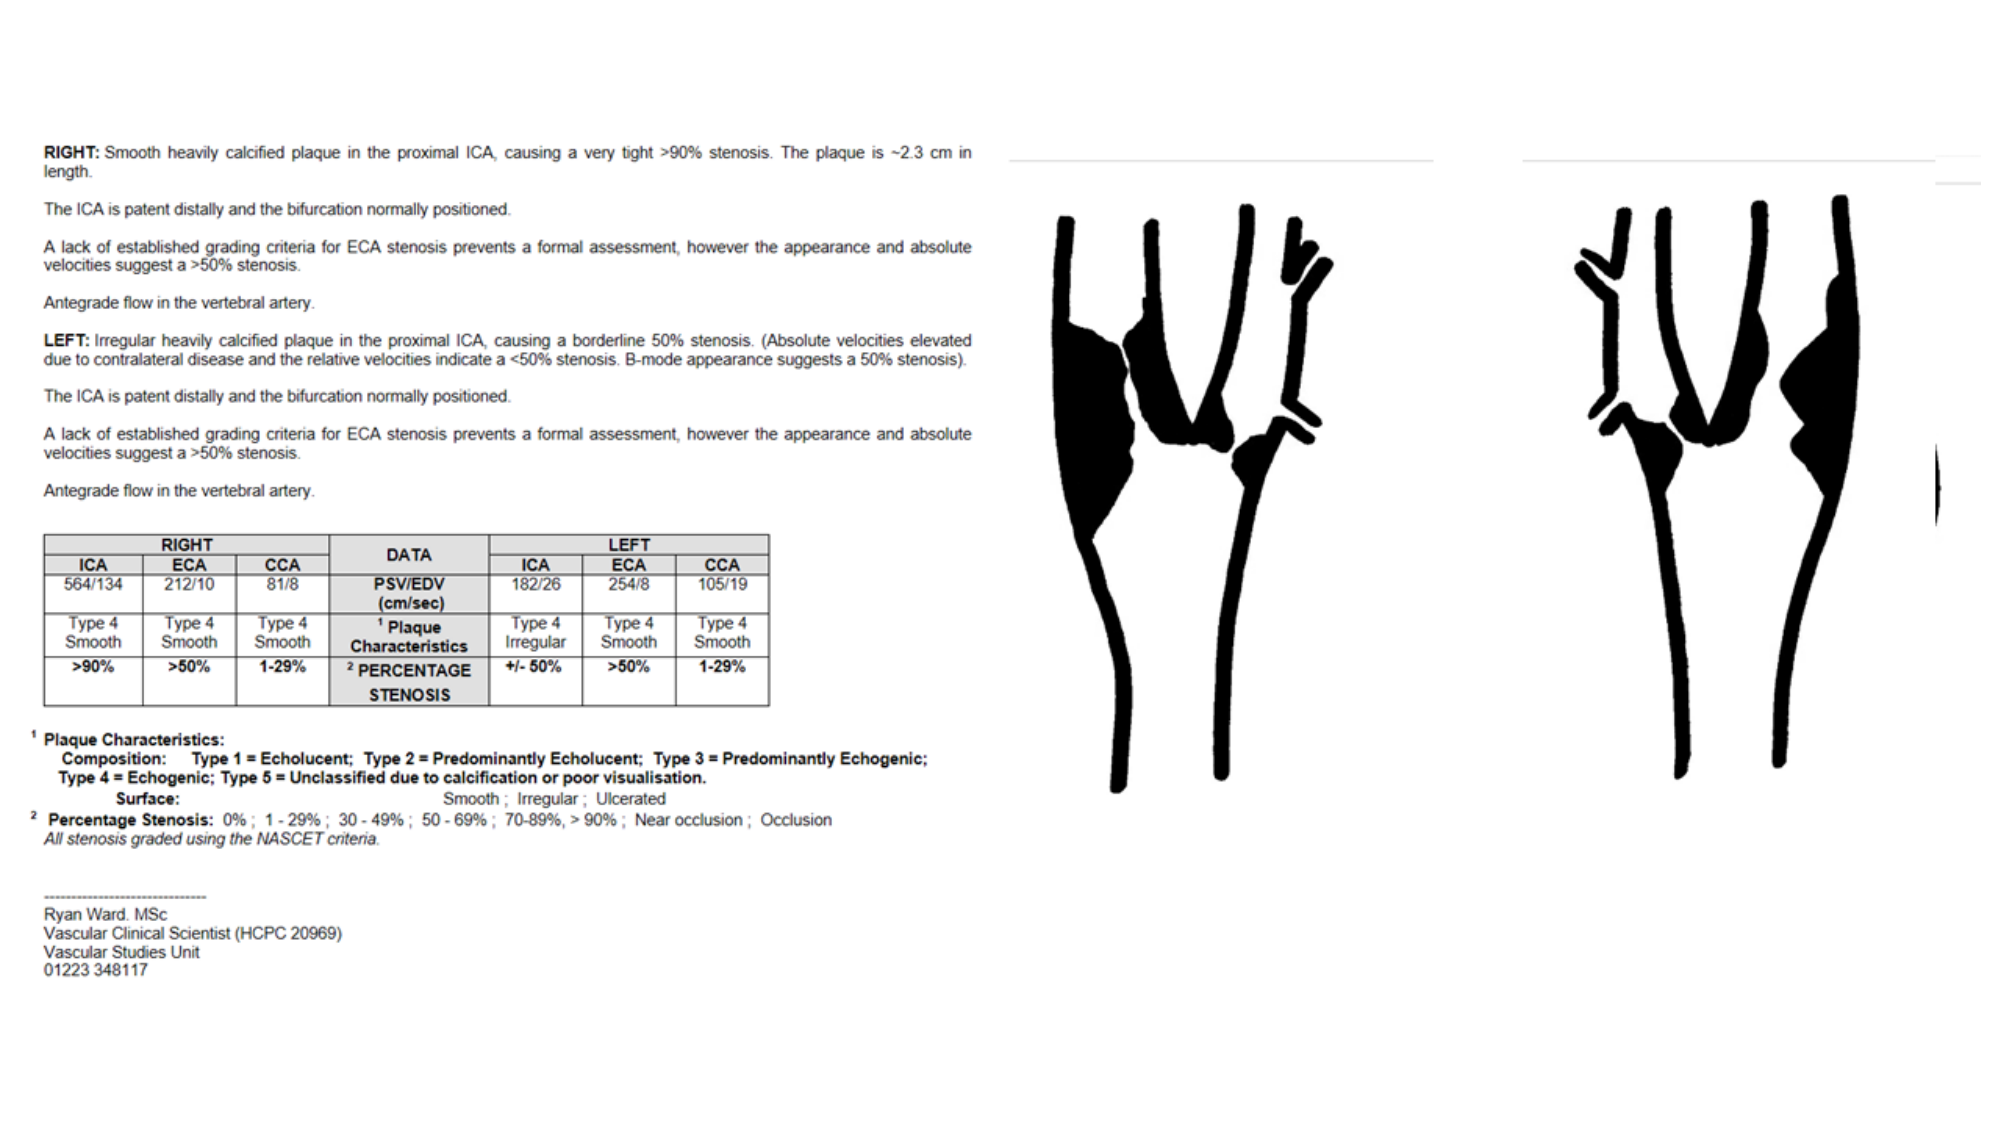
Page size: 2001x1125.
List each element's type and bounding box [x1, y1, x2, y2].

picture [19, 143, 1981, 982]
